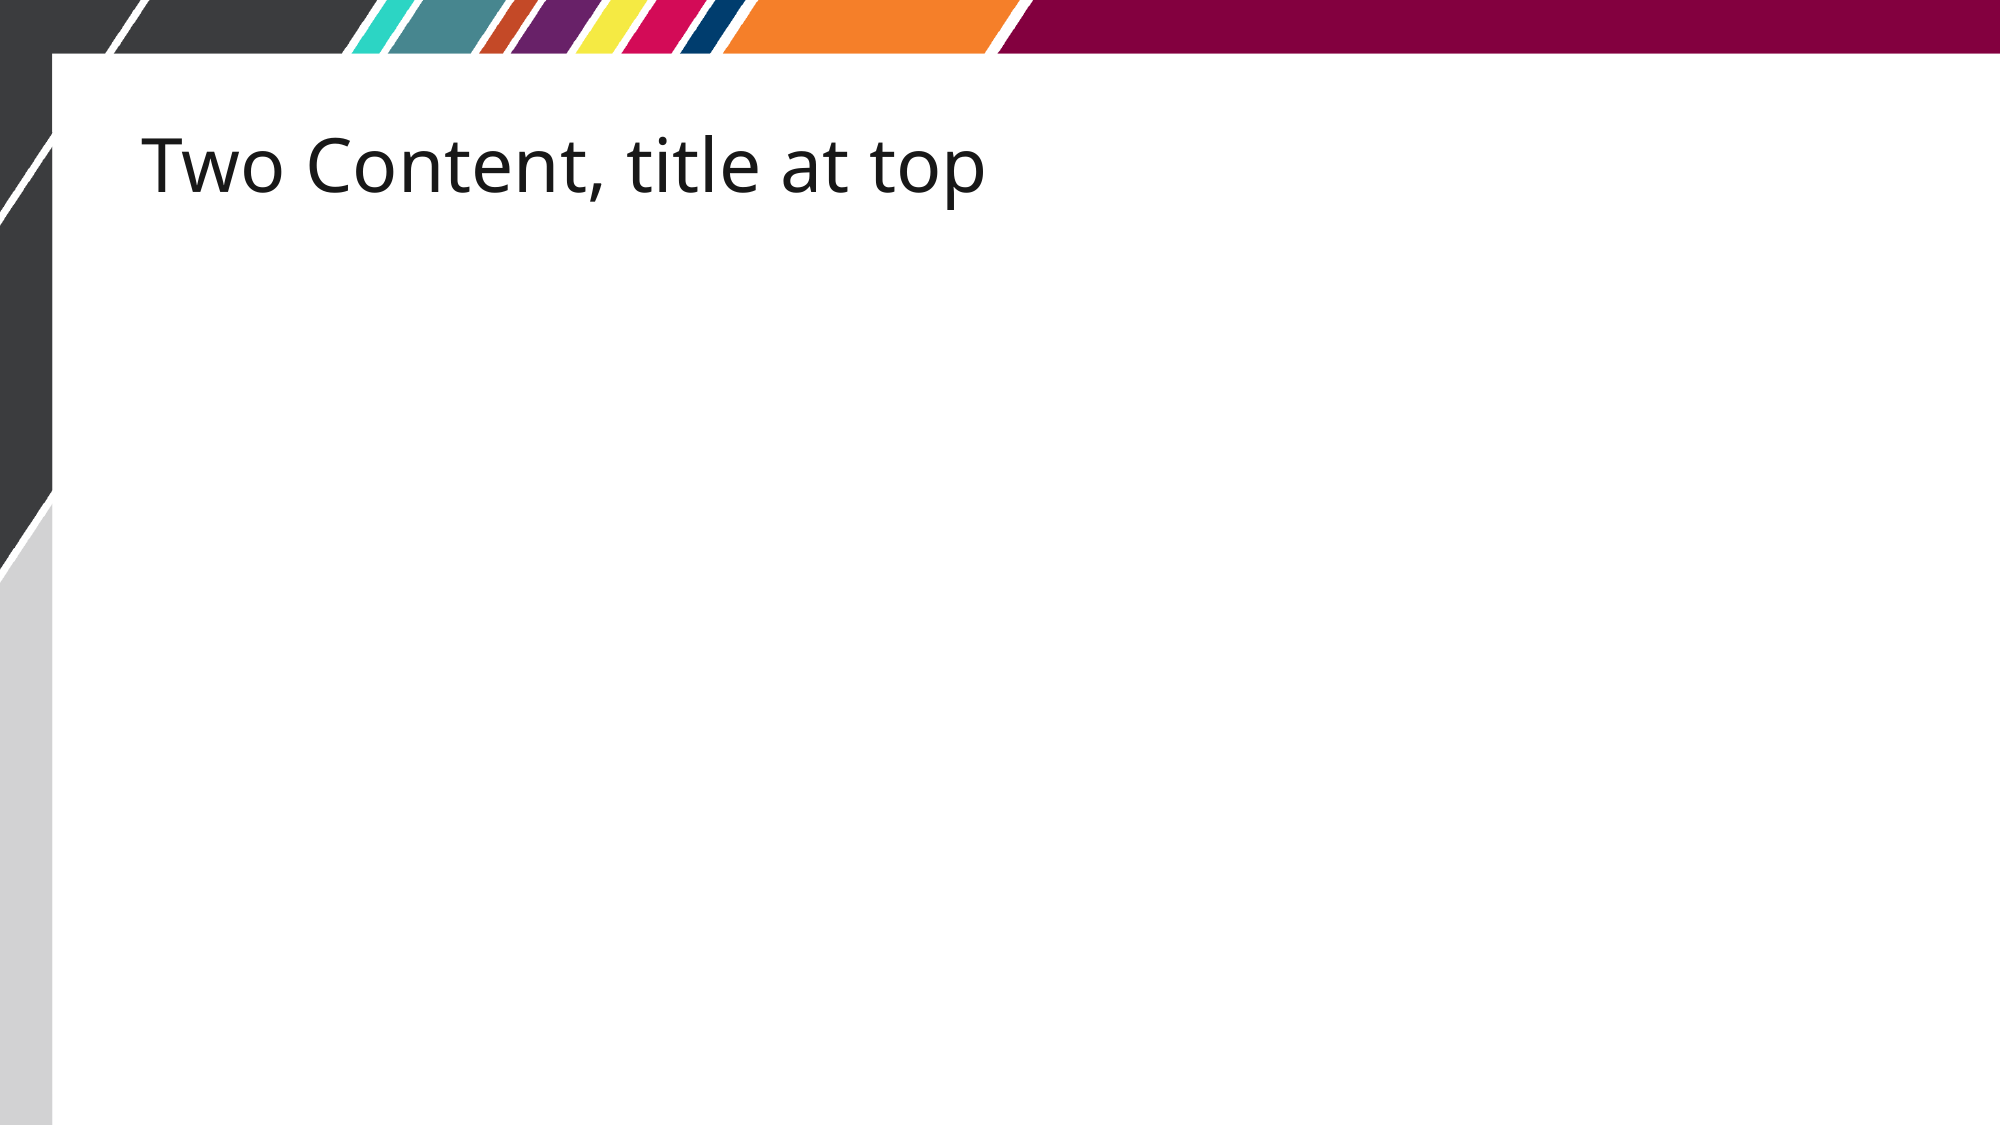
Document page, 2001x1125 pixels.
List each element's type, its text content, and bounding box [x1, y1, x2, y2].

title Two Content, title at top [141, 115, 1957, 202]
picture [0, 0, 2000, 1125]
